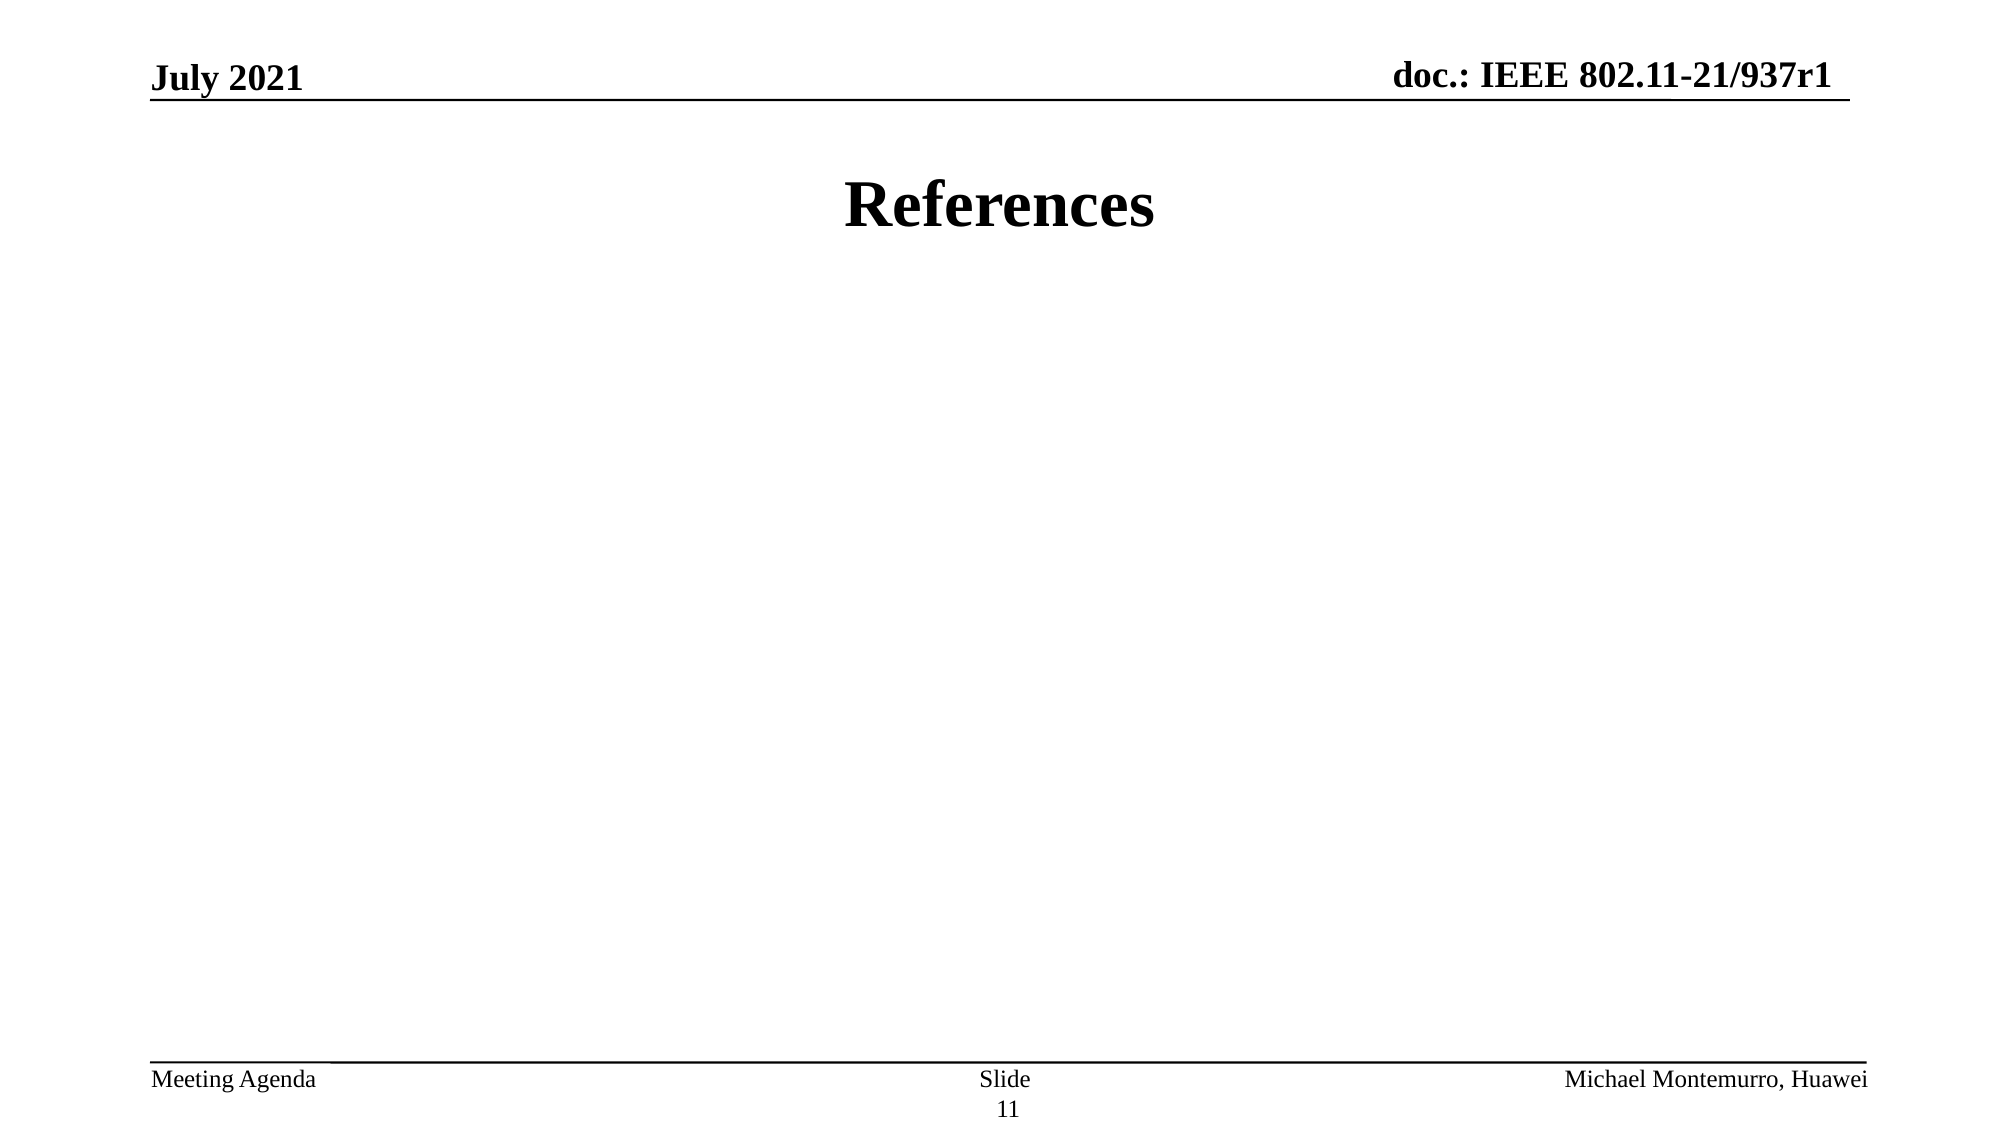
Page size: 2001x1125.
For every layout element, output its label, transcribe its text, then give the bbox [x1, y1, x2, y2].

footer Michael Montemurro, Huawei [1266, 1061, 1869, 1093]
slide_number Slide 11 [972, 1061, 1045, 1093]
title References [150, 112, 1850, 288]
